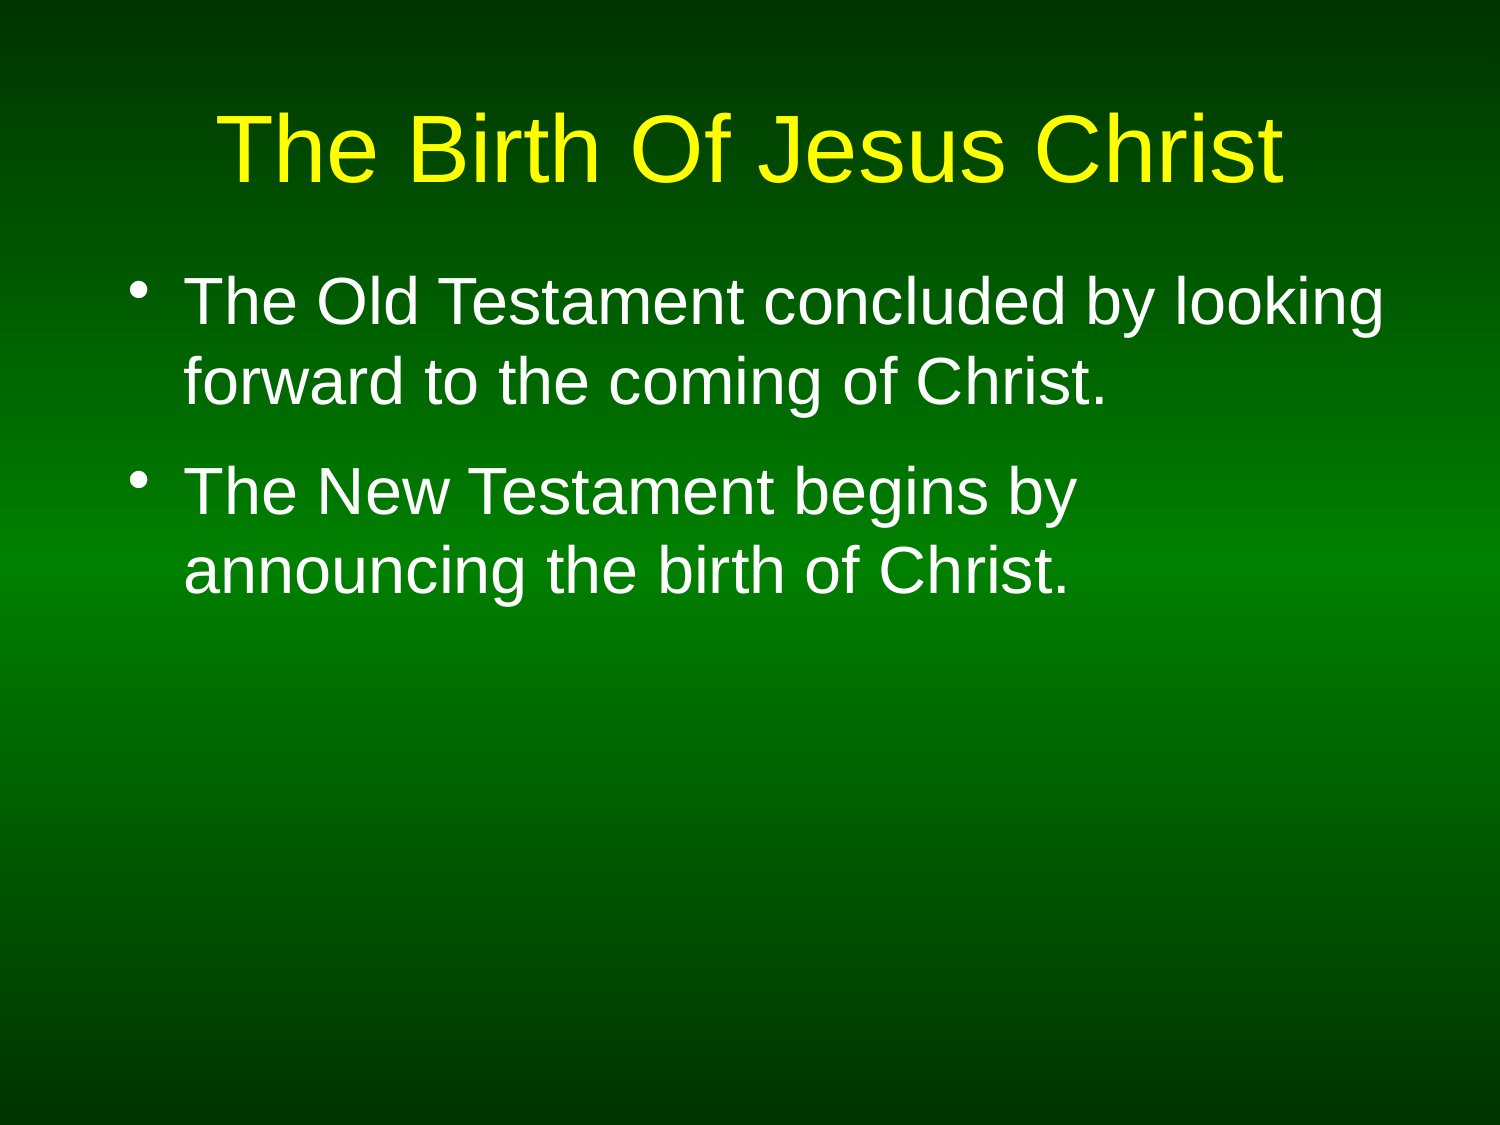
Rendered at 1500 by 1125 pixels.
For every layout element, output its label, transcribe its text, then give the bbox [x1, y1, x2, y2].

title The Birth Of Jesus Christ [37, 50, 1463, 238]
list The Old Testament concluded by looking forward to the coming of Christ. The New Testament begins by announcing the birth of Christ. [112, 249, 1438, 1088]
